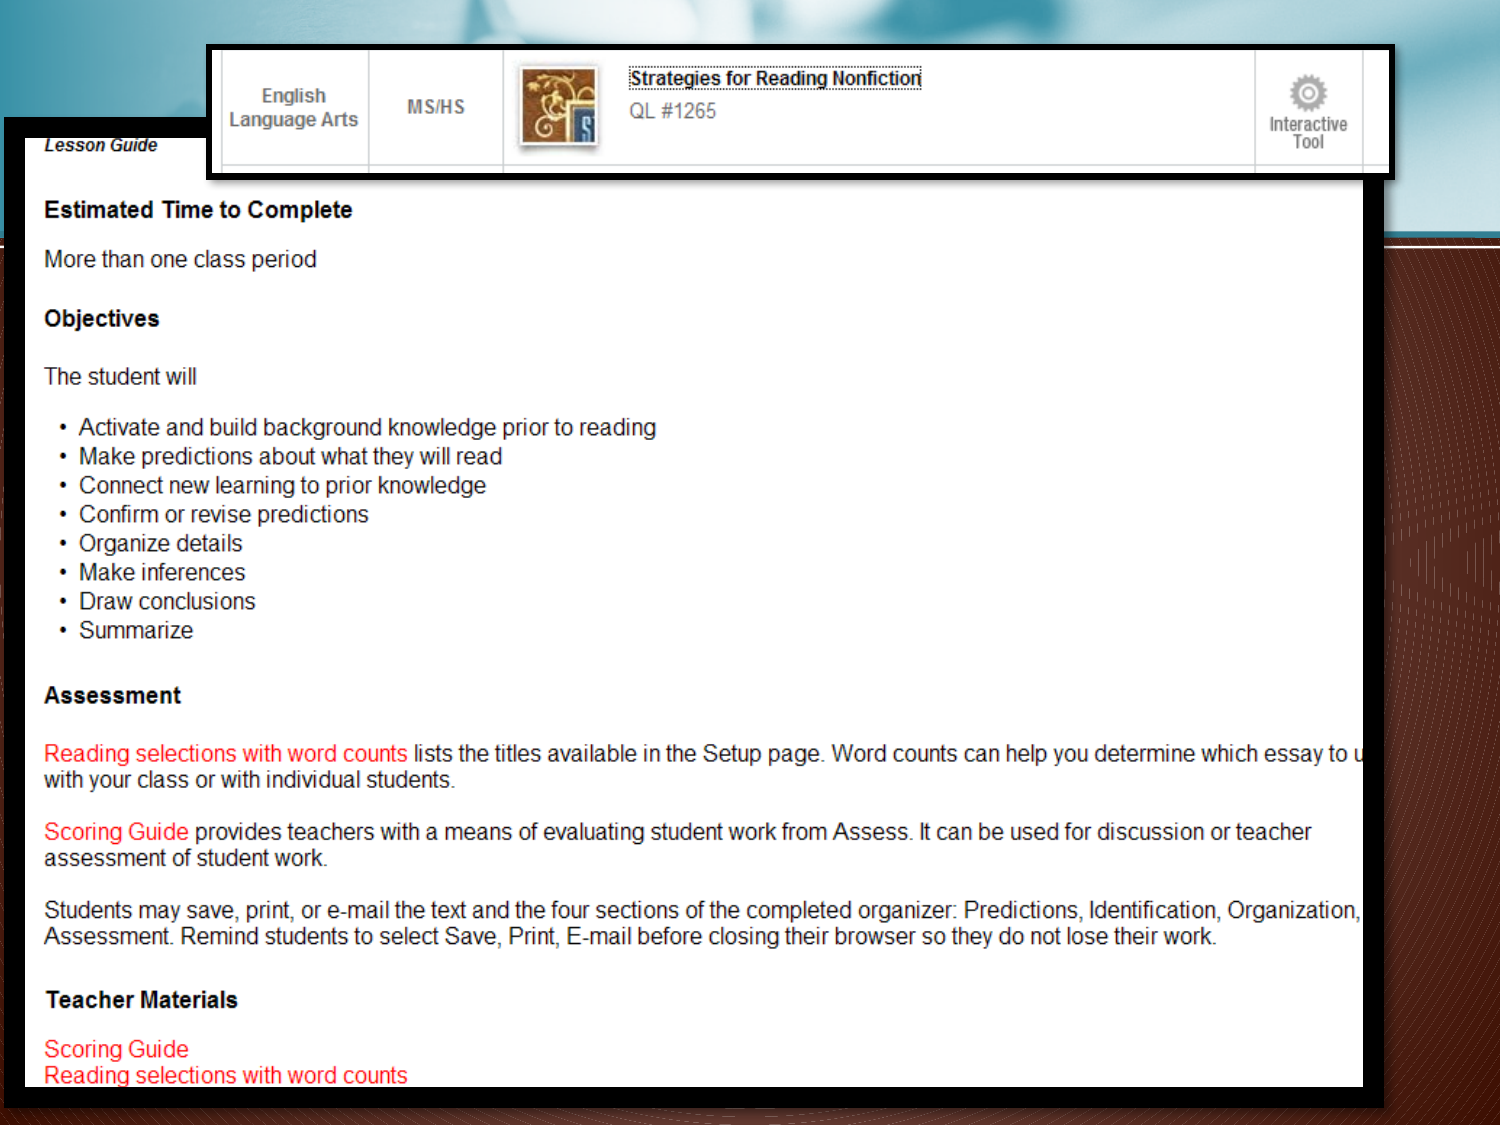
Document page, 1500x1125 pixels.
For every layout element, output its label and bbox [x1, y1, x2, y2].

list [212, 49, 1390, 174]
picture [24, 137, 1364, 1088]
